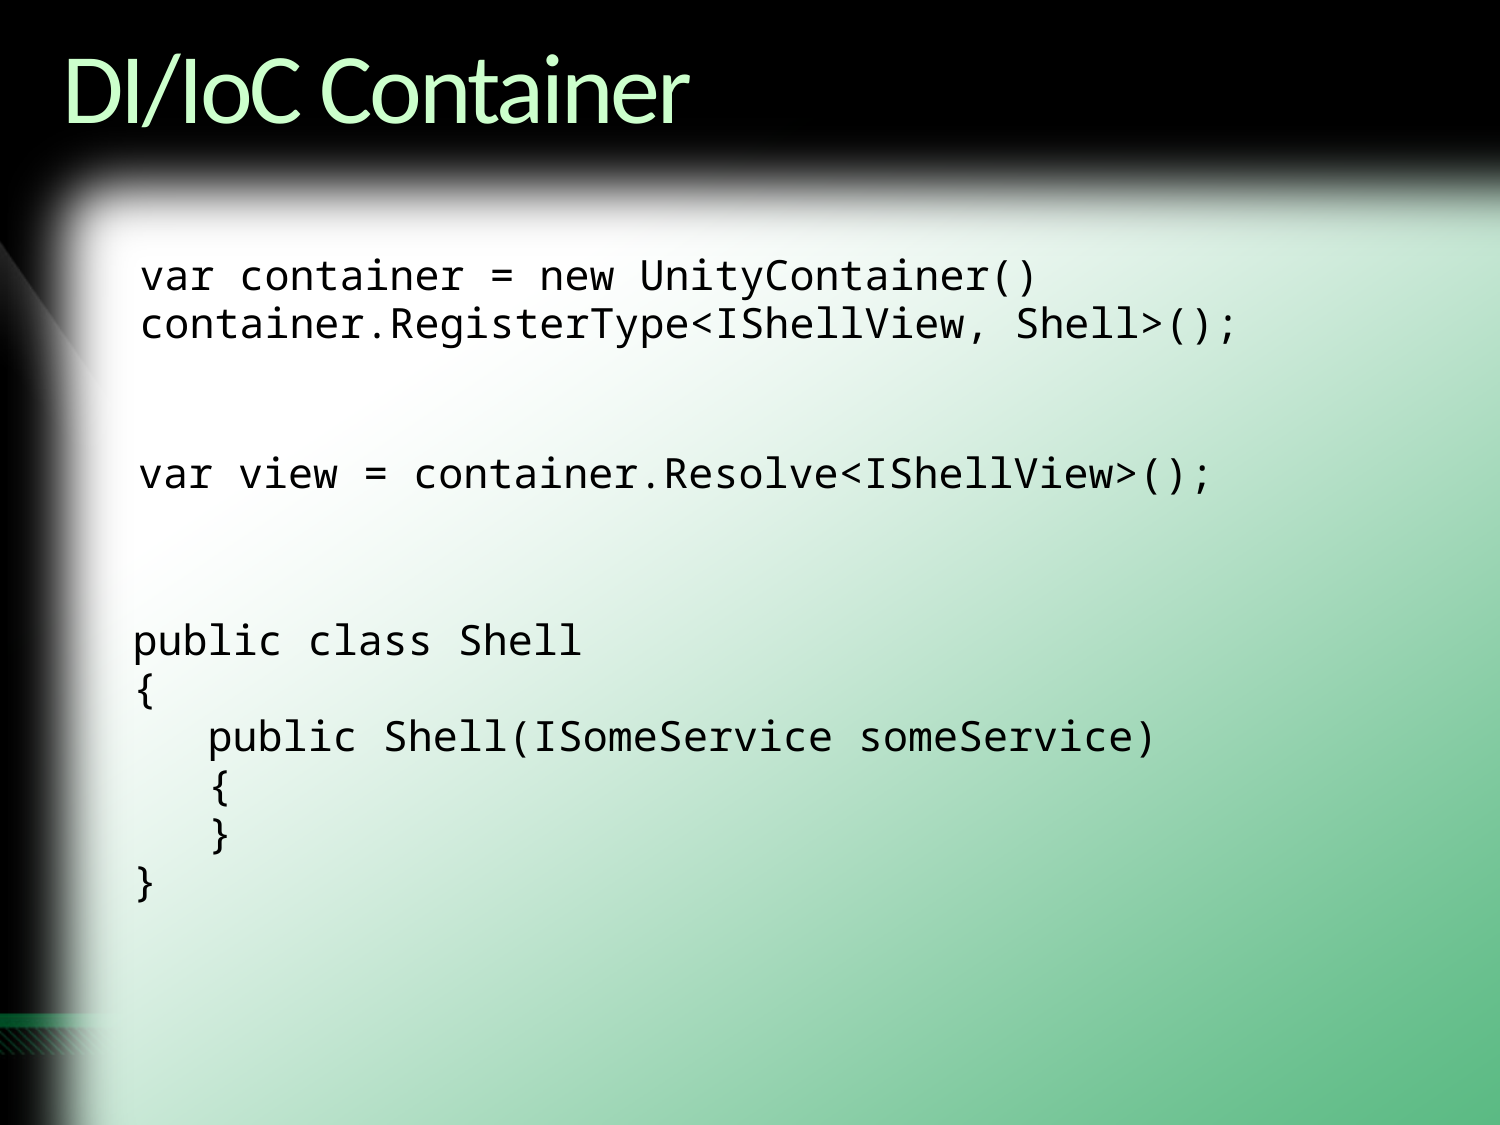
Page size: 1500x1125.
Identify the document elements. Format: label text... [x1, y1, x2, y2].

picture [0, 0, 1500, 1125]
text_box public class Shell { public Shell(ISomeService someService) { } } [56, 623, 1426, 767]
list var container = new UnityContainer() container.RegisterType<IShellView, Shell>(); [63, 257, 1433, 401]
text_box var view = container.Resolve<IShellView>(); [62, 457, 1432, 600]
title DI/IoC Container [62, 37, 1438, 147]
